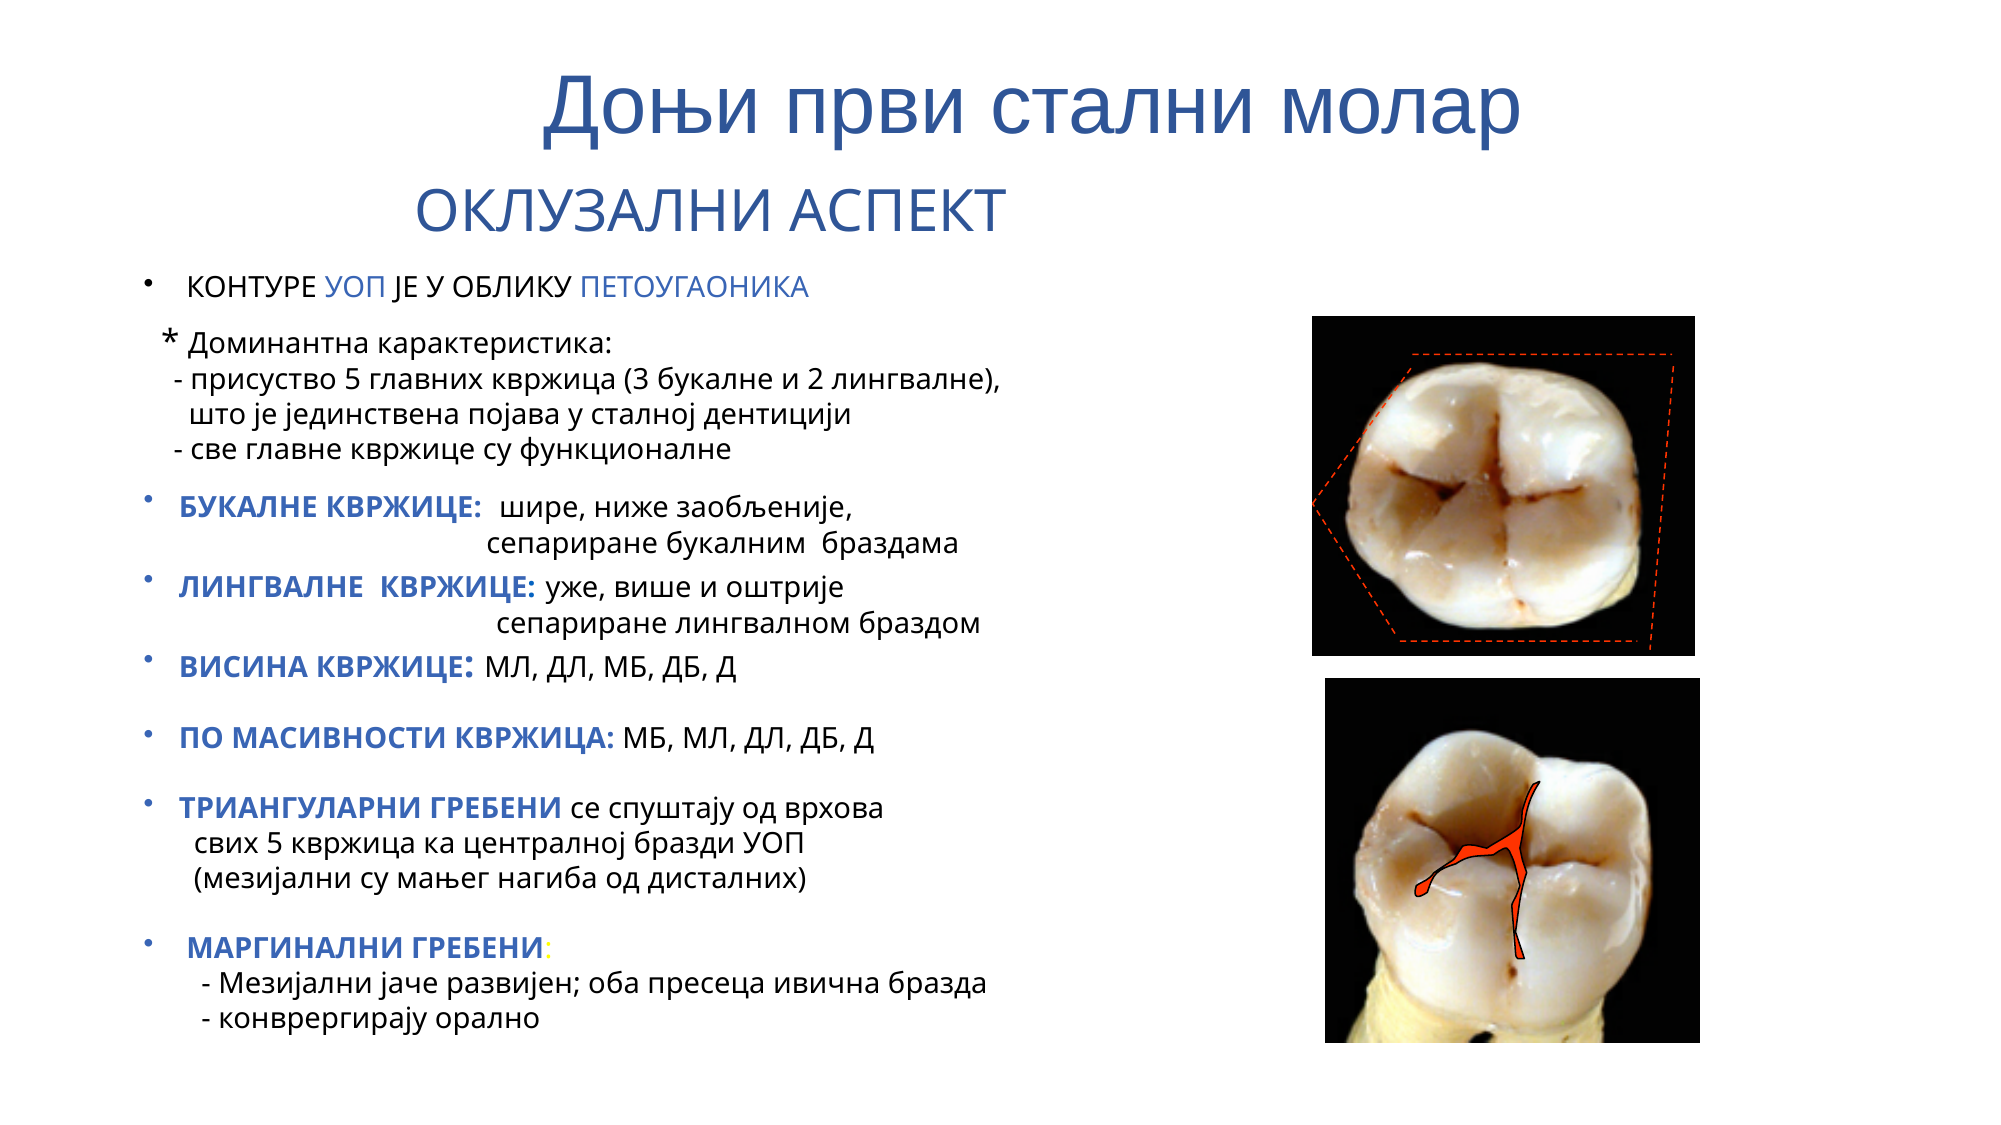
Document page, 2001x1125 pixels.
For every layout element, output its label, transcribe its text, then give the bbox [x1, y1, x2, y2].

text_box КОНТУРЕ УОП ЈЕ У ОБЛИКУ ПЕТОУГАОНИКА * Доминантна карактеристика: - присуство 5 главних квржица (3 букалне и 2 лингвалне), што је јединствена појава у сталној дентицији - све главне квржице су функционалне БУКАЛНЕ КВРЖИЦЕ: шире, ниже заобљеније, сепариране букалним браздама ЛИНГВАЛНЕ КВРЖИЦЕ: уже, више и оштрије сепариране лингвалном браздом ВИСИНА КВРЖИЦЕ: МЛ, ДЛ, МБ, ДБ, Д ПО МАСИВНОСТИ КВРЖИЦА: МБ, МЛ, ДЛ, ДБ, Д ТРИАНГУЛАРНИ ГРЕБЕНИ се спуштају од врхова свих 5 квржица ка централној бразди УОП (мезијални су мањег нагиба од дисталних) МАРГИНАЛНИ ГРЕБЕНИ: - Мезијални јаче развијен; оба пресеца ивична бразда - конврергирају орално [128, 261, 1098, 1042]
picture [1324, 678, 1700, 1043]
text_box ОКЛУЗАЛНИ АСПЕКТ [399, 166, 1350, 251]
picture [1312, 316, 1695, 656]
text_box Доњи први стални молар [528, 42, 1561, 158]
